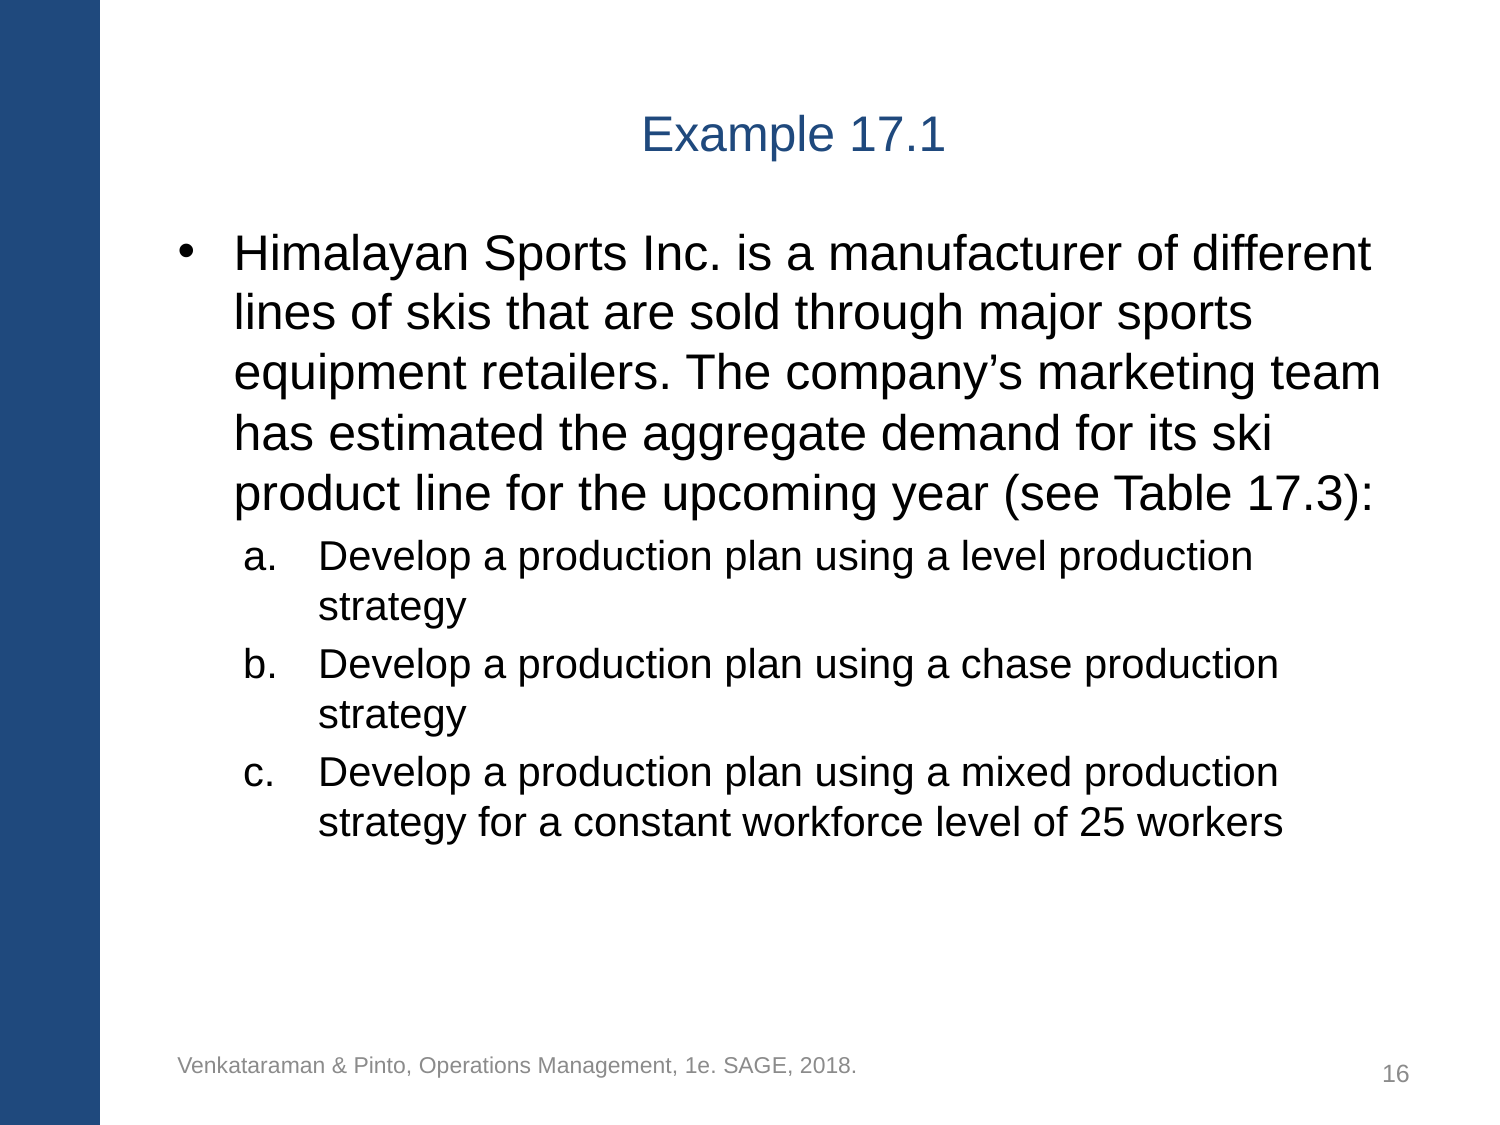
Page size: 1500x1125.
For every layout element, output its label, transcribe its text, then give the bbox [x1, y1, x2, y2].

title Example 17.1 [162, 37, 1425, 212]
slide_number 16 [1350, 1042, 1425, 1103]
footer Venkataraman & Pinto, Operations Management, 1e. SAGE, 2018. [162, 1042, 1313, 1103]
list Himalayan Sports Inc. is a manufacturer of different lines of skis that are sold through major sports equipment retailers. The company’s marketing team has estimated the aggregate demand for its ski product line for the upcoming year (see Table 17.3): Develop a production plan using a level production strategy Develop a production plan using a chase production strategy Develop a production plan using a mixed production strategy for a constant workforce level of 25 workers [162, 212, 1425, 1025]
